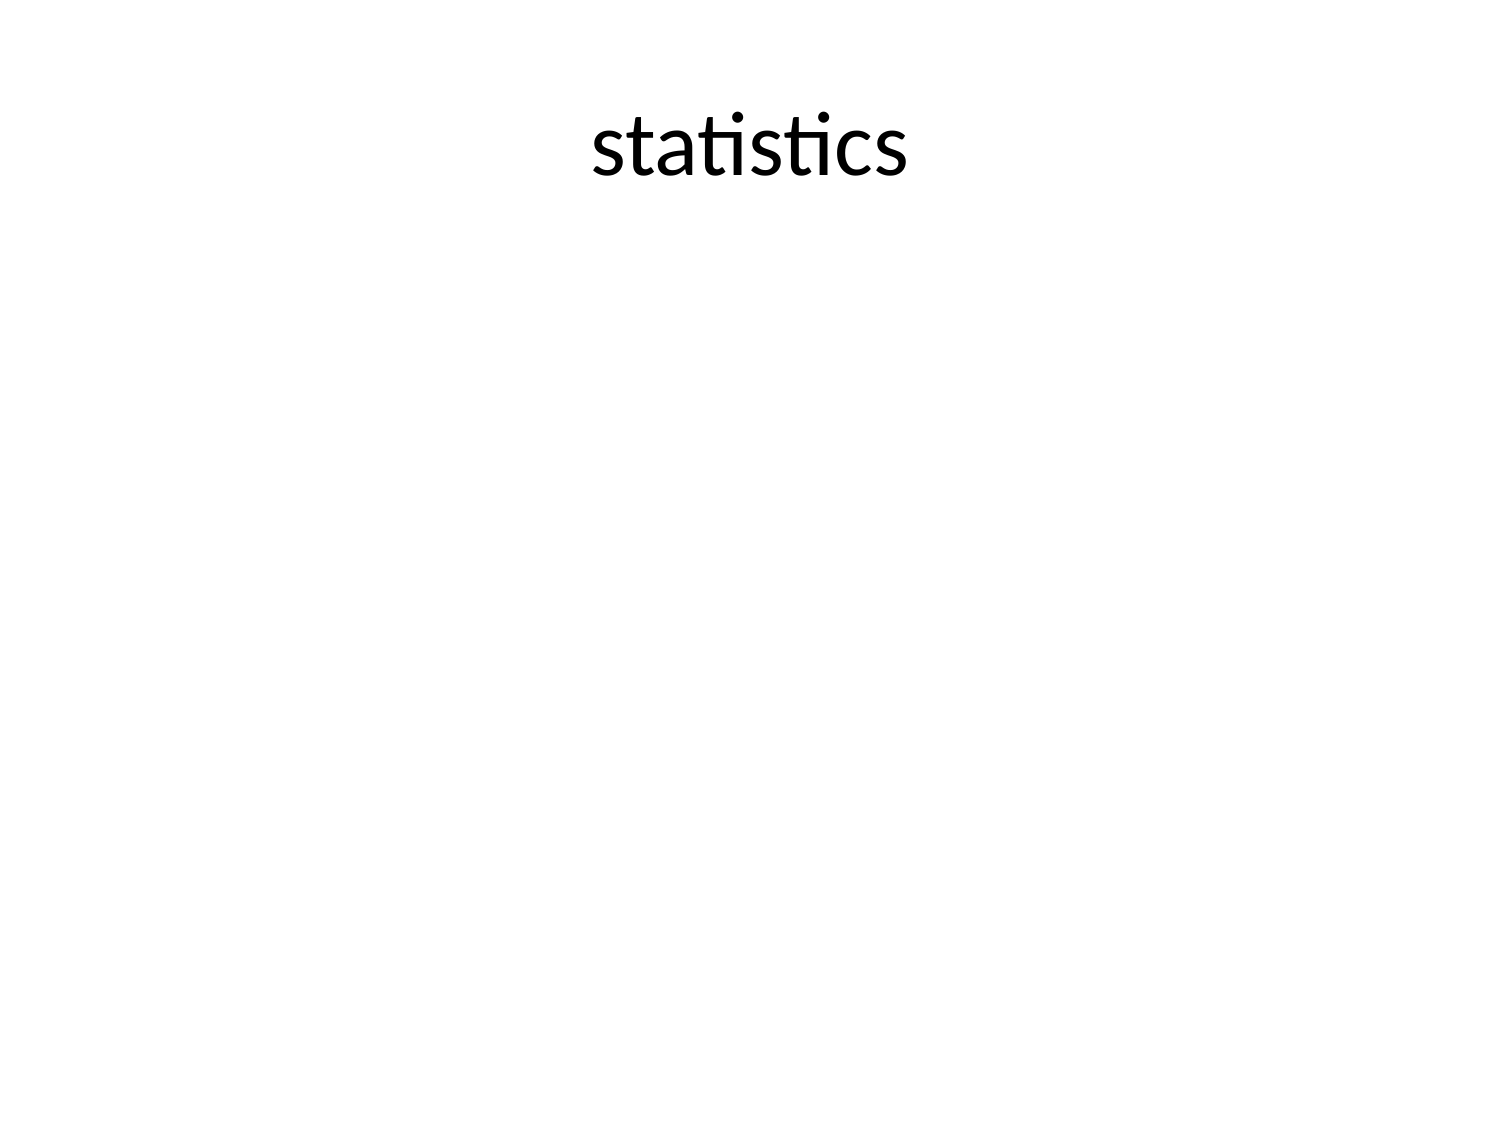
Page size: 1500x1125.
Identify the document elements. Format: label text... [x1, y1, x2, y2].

title statistics [75, 45, 1425, 233]
